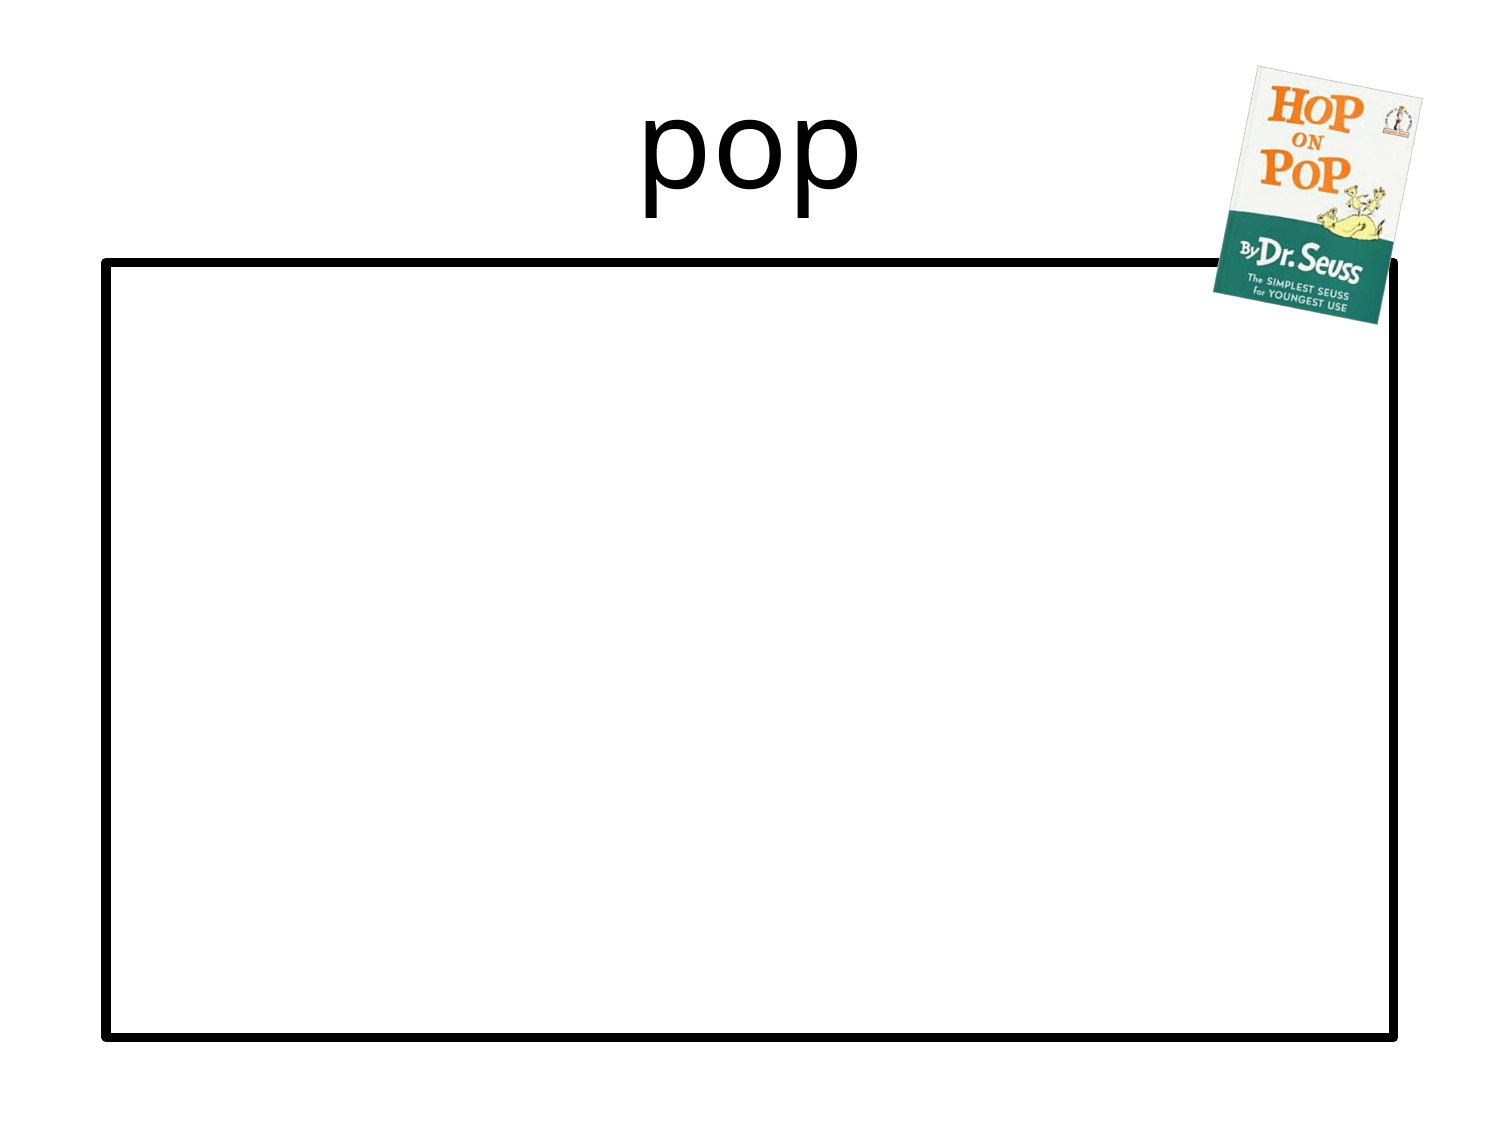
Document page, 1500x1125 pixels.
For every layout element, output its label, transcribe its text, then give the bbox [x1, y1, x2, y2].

text_box [104, 260, 1396, 1040]
picture [1213, 66, 1422, 324]
title pop [75, 45, 1425, 233]
